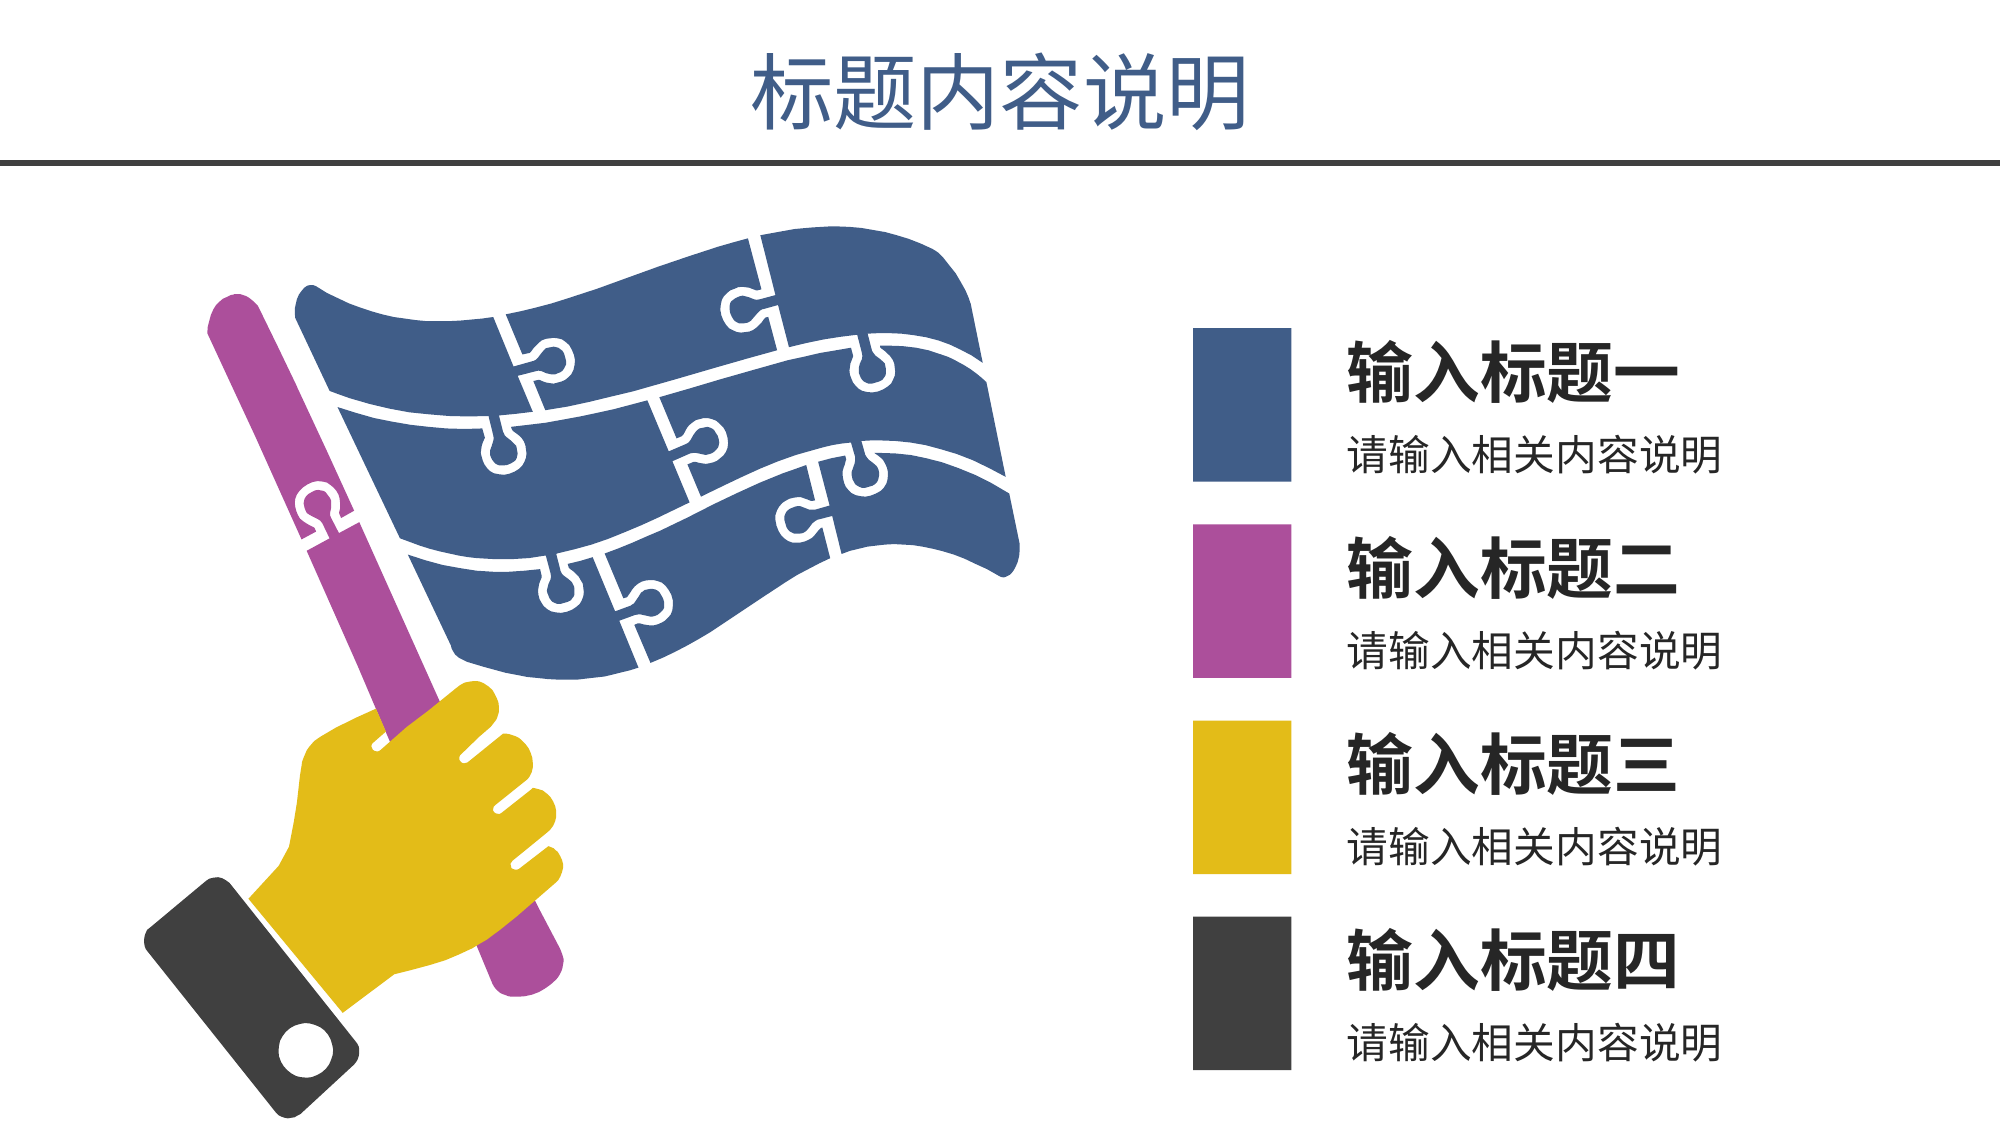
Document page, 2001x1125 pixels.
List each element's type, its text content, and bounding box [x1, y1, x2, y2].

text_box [1193, 519, 1863, 684]
text_box [207, 294, 355, 540]
title 标题内容说明 [137, 39, 1863, 155]
text_box [784, 452, 1020, 578]
text_box [303, 489, 440, 741]
text_box [248, 681, 564, 1013]
text_box [337, 400, 720, 604]
text_box [659, 345, 1006, 497]
text_box [729, 226, 983, 384]
text_box [144, 877, 360, 1119]
text_box [505, 238, 778, 411]
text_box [1193, 322, 1863, 487]
text_box [604, 464, 831, 663]
text_box [407, 554, 665, 680]
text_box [1193, 911, 1863, 1076]
text_box [477, 901, 564, 997]
text_box [294, 285, 567, 466]
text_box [1193, 715, 1863, 880]
